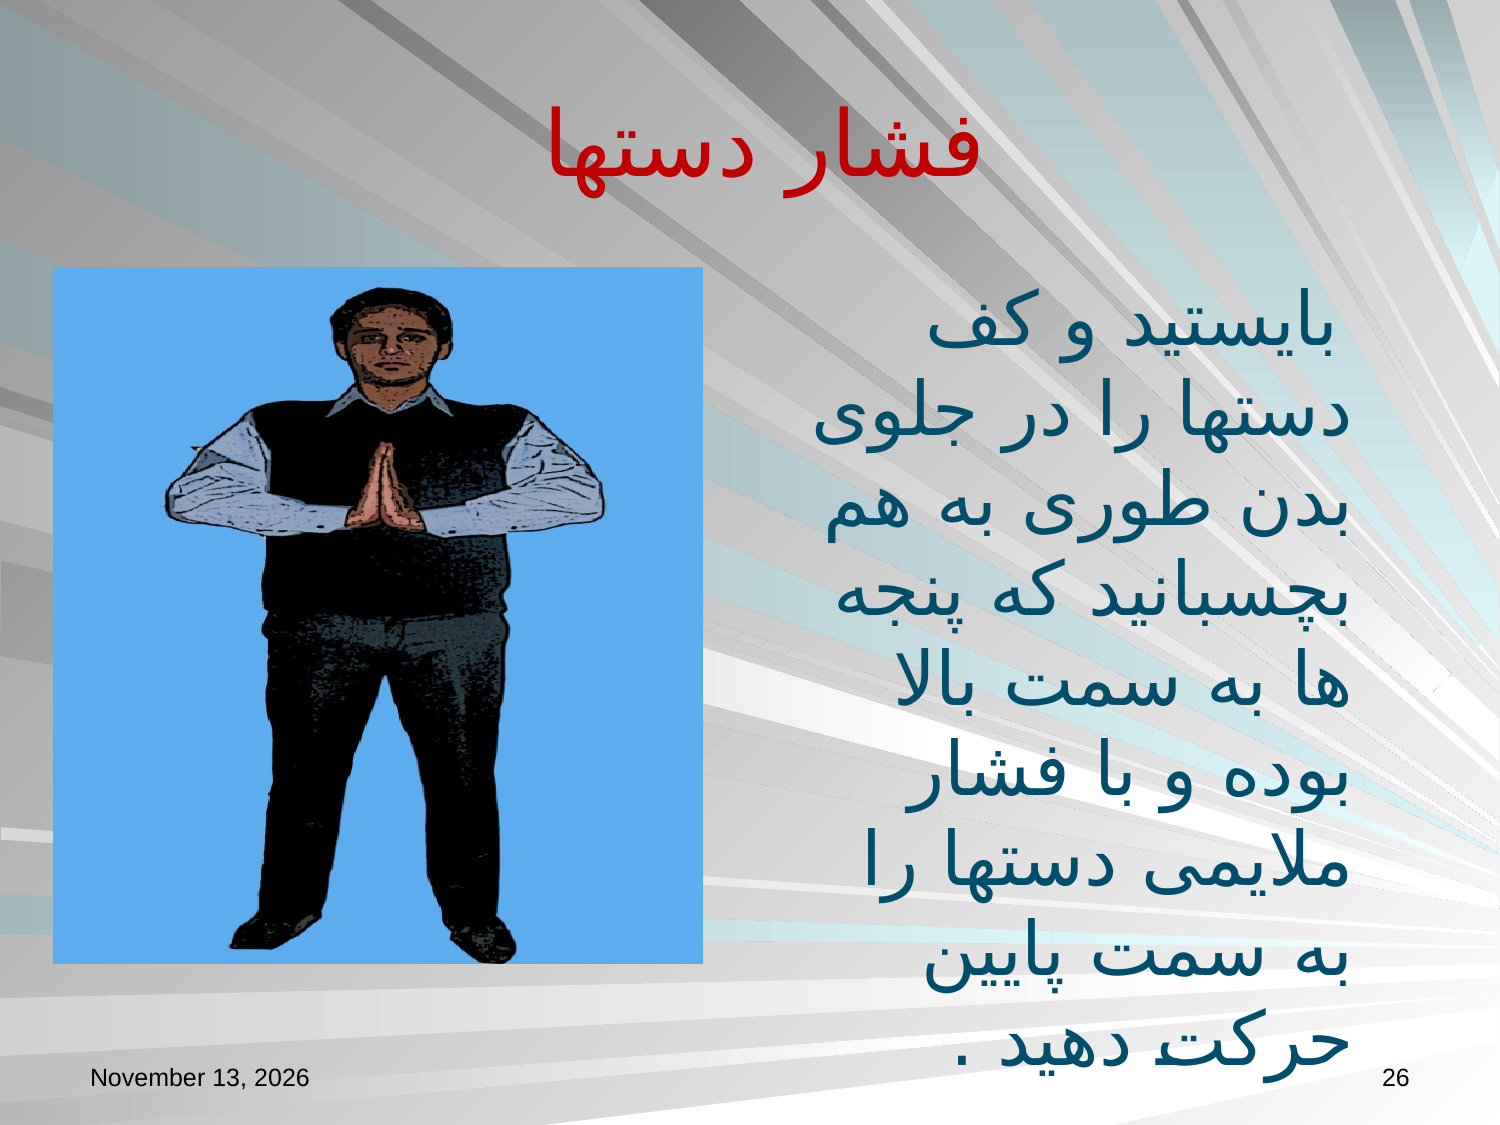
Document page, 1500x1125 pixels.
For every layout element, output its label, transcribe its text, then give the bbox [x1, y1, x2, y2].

slide_number 26 [1074, 1023, 1426, 1100]
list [52, 266, 703, 965]
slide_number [74, 1023, 426, 1100]
title فشار دستها [74, 45, 1426, 234]
list بایستید و کف دستها را در جلوی بدن طوری به هم بچسبانید که پنجه ها به سمت بالا بوده و با فشار ملایمی دستها را به سمت پایین حرکت دهید . [762, 262, 1426, 1006]
